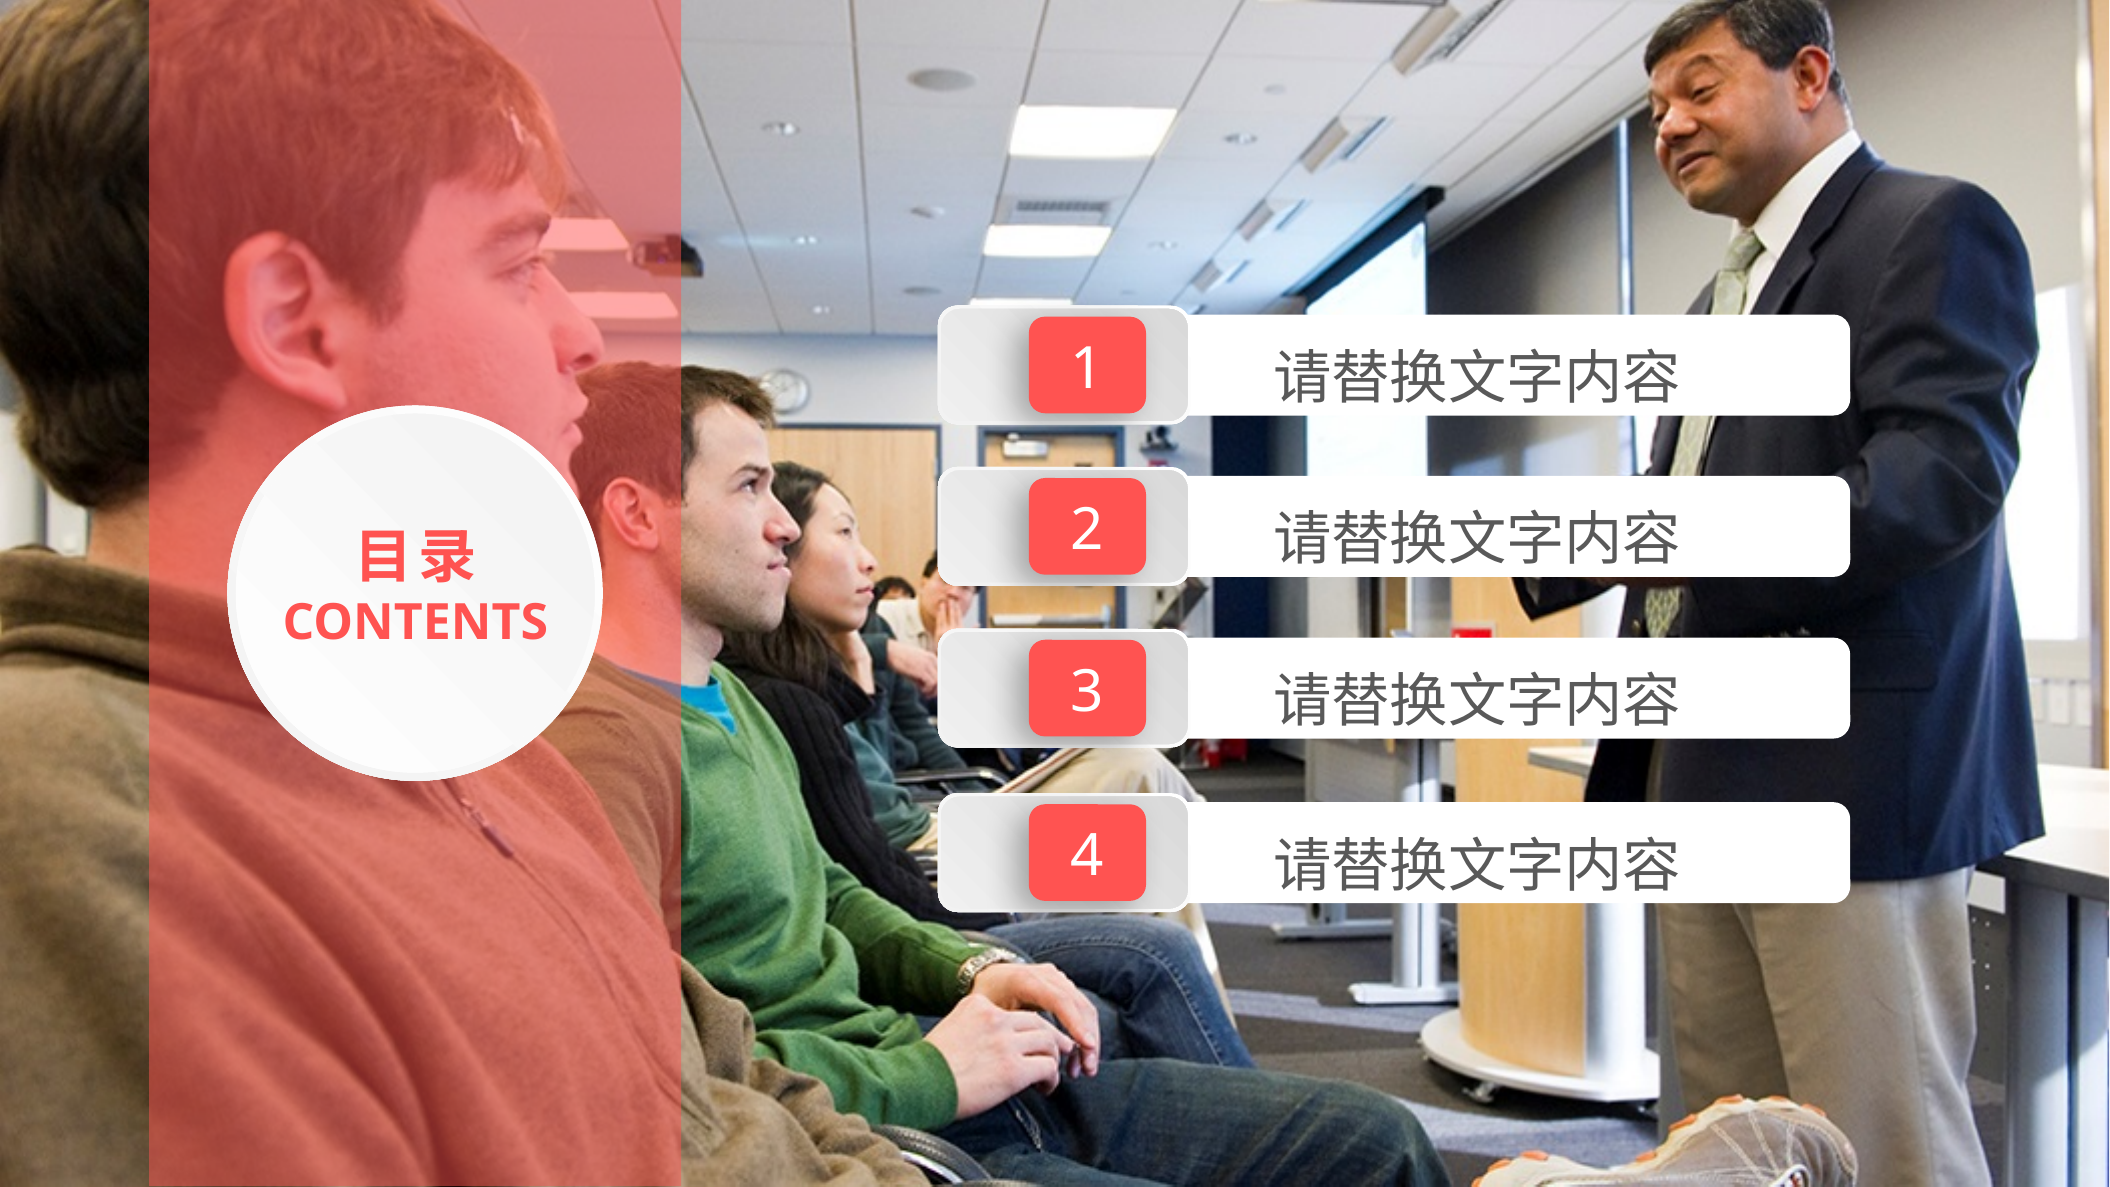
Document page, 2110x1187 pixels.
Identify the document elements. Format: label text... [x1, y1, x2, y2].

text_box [937, 628, 1191, 748]
text_box [1191, 636, 1852, 740]
text_box 请替换文字内容 [1258, 641, 1697, 741]
text_box [1191, 313, 1852, 417]
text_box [937, 793, 1191, 913]
text_box 请替换文字内容 [1258, 480, 1697, 579]
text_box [227, 405, 603, 781]
text_box [1191, 801, 1852, 905]
text_box [148, 0, 682, 1187]
text_box 请替换文字内容 [1258, 318, 1697, 418]
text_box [937, 305, 1191, 425]
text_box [937, 466, 1191, 586]
text_box [1191, 474, 1852, 579]
text_box [0, 0, 148, 1187]
text_box 请替换文字内容 [1258, 806, 1697, 905]
text_box [682, 0, 2110, 1187]
